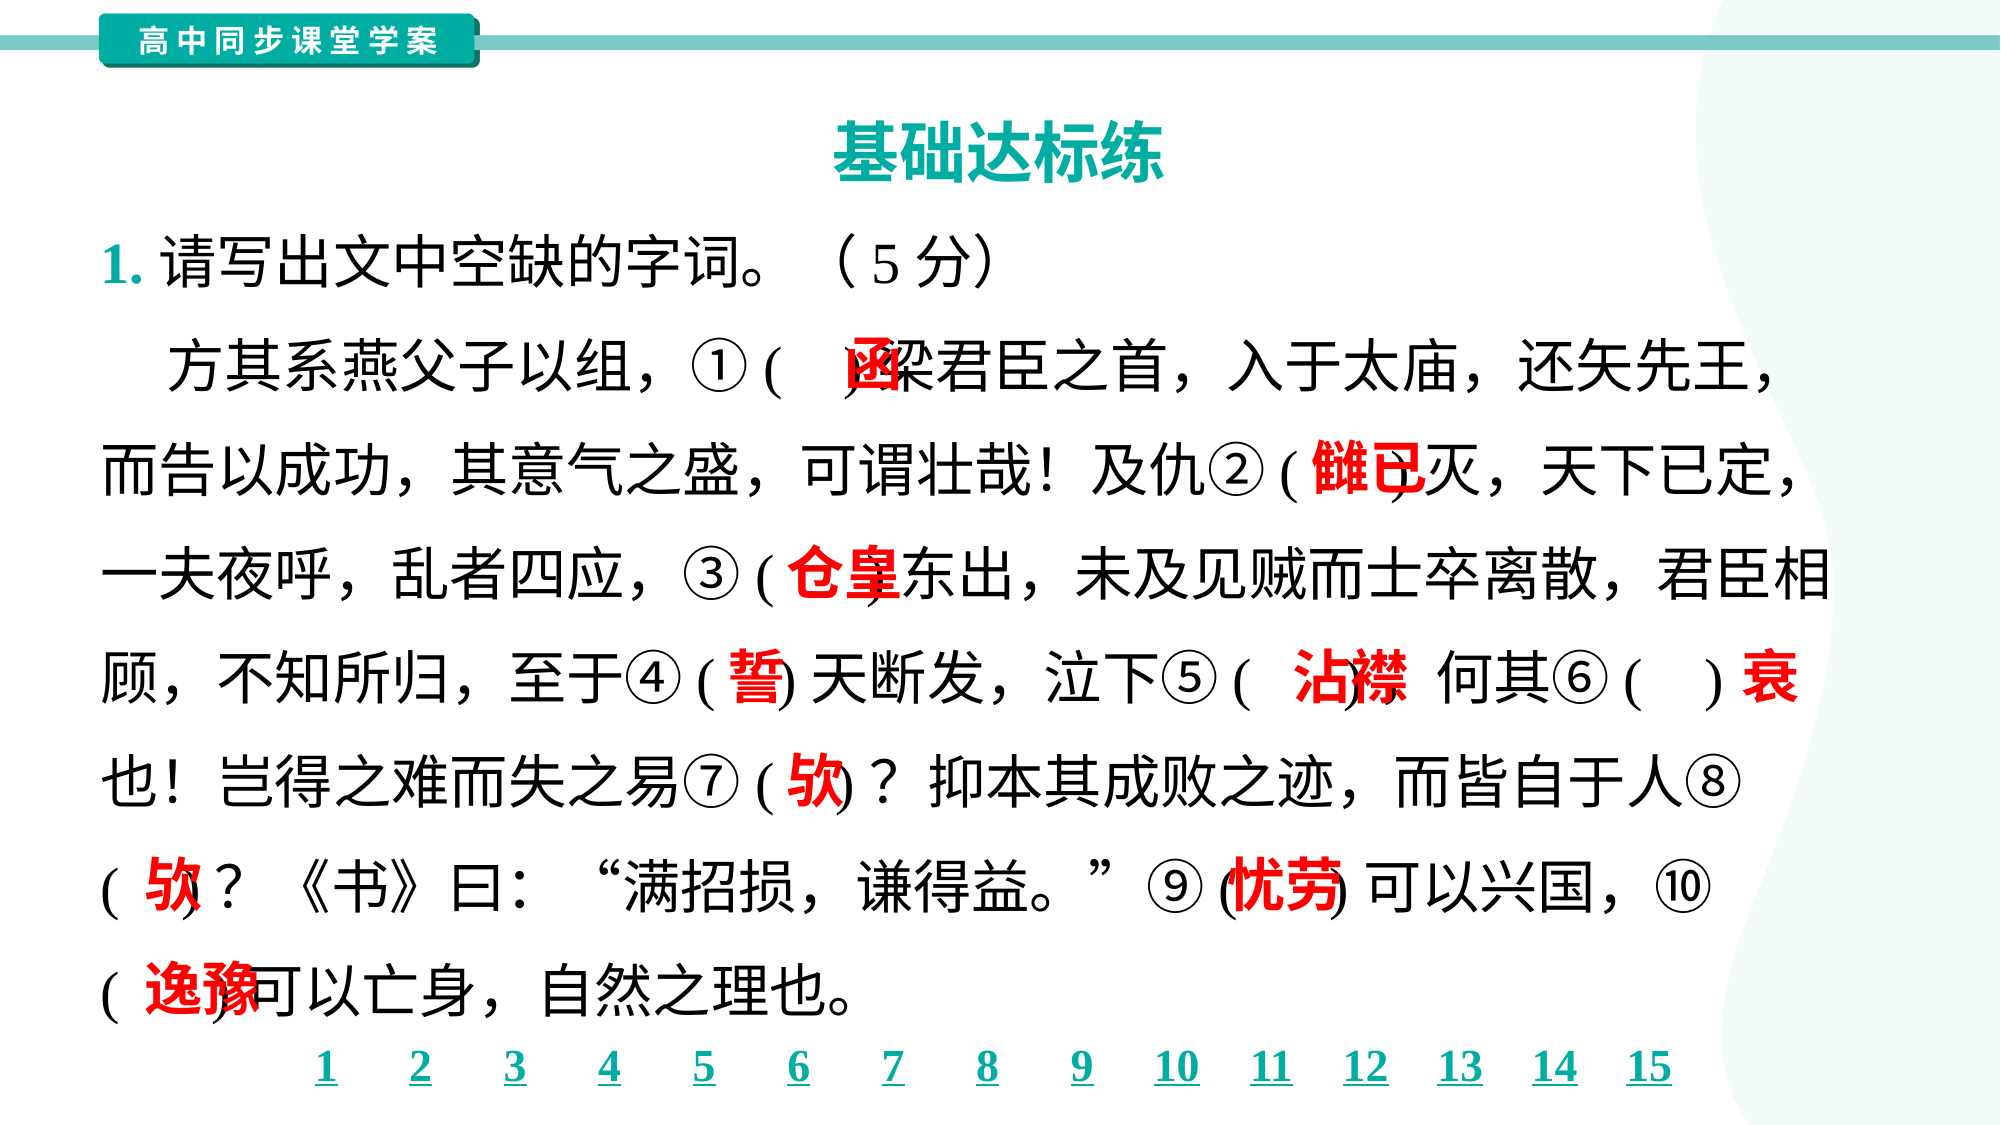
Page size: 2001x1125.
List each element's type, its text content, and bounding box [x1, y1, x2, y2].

text_box 衰 [1719, 607, 1821, 710]
text_box 欤 [123, 816, 224, 919]
text_box 欤 [764, 712, 866, 815]
text_box 雠已 [1289, 399, 1450, 502]
text_box 1.请写出文中空缺的字词。（5分） 方其系燕父子以组，①( )梁君臣之首，入于太庙，还矢先王， 而告以成功，其意气之盛，可谓壮哉！及仇②( )灭，天下已定， 一夫夜呼，乱者四应，③( )东出，未及见贼而士卒离散，君臣相 顾，不知所归，至于④( )天断发，泣下⑤( )，何其⑥( ) 也！岂得之难而失之易⑦( )？抑本其成败之迹，而皆自于人⑧ ( )？《书》曰：“满招损，谦得益。”⑨( )可以兴国，⑩ ( )可以亡身，自然之理也。 [100, 190, 1899, 1024]
text_box 誓 [706, 607, 808, 710]
picture [0, 0, 2000, 1125]
text_box 沾襟 [1271, 607, 1431, 710]
text_box 忧劳 [1206, 816, 1366, 919]
text_box 基础达标练 [100, 76, 1899, 190]
text_box 逸豫 [123, 920, 283, 1023]
text_box 仓皇 [764, 503, 925, 606]
text_box 函 [823, 295, 925, 398]
